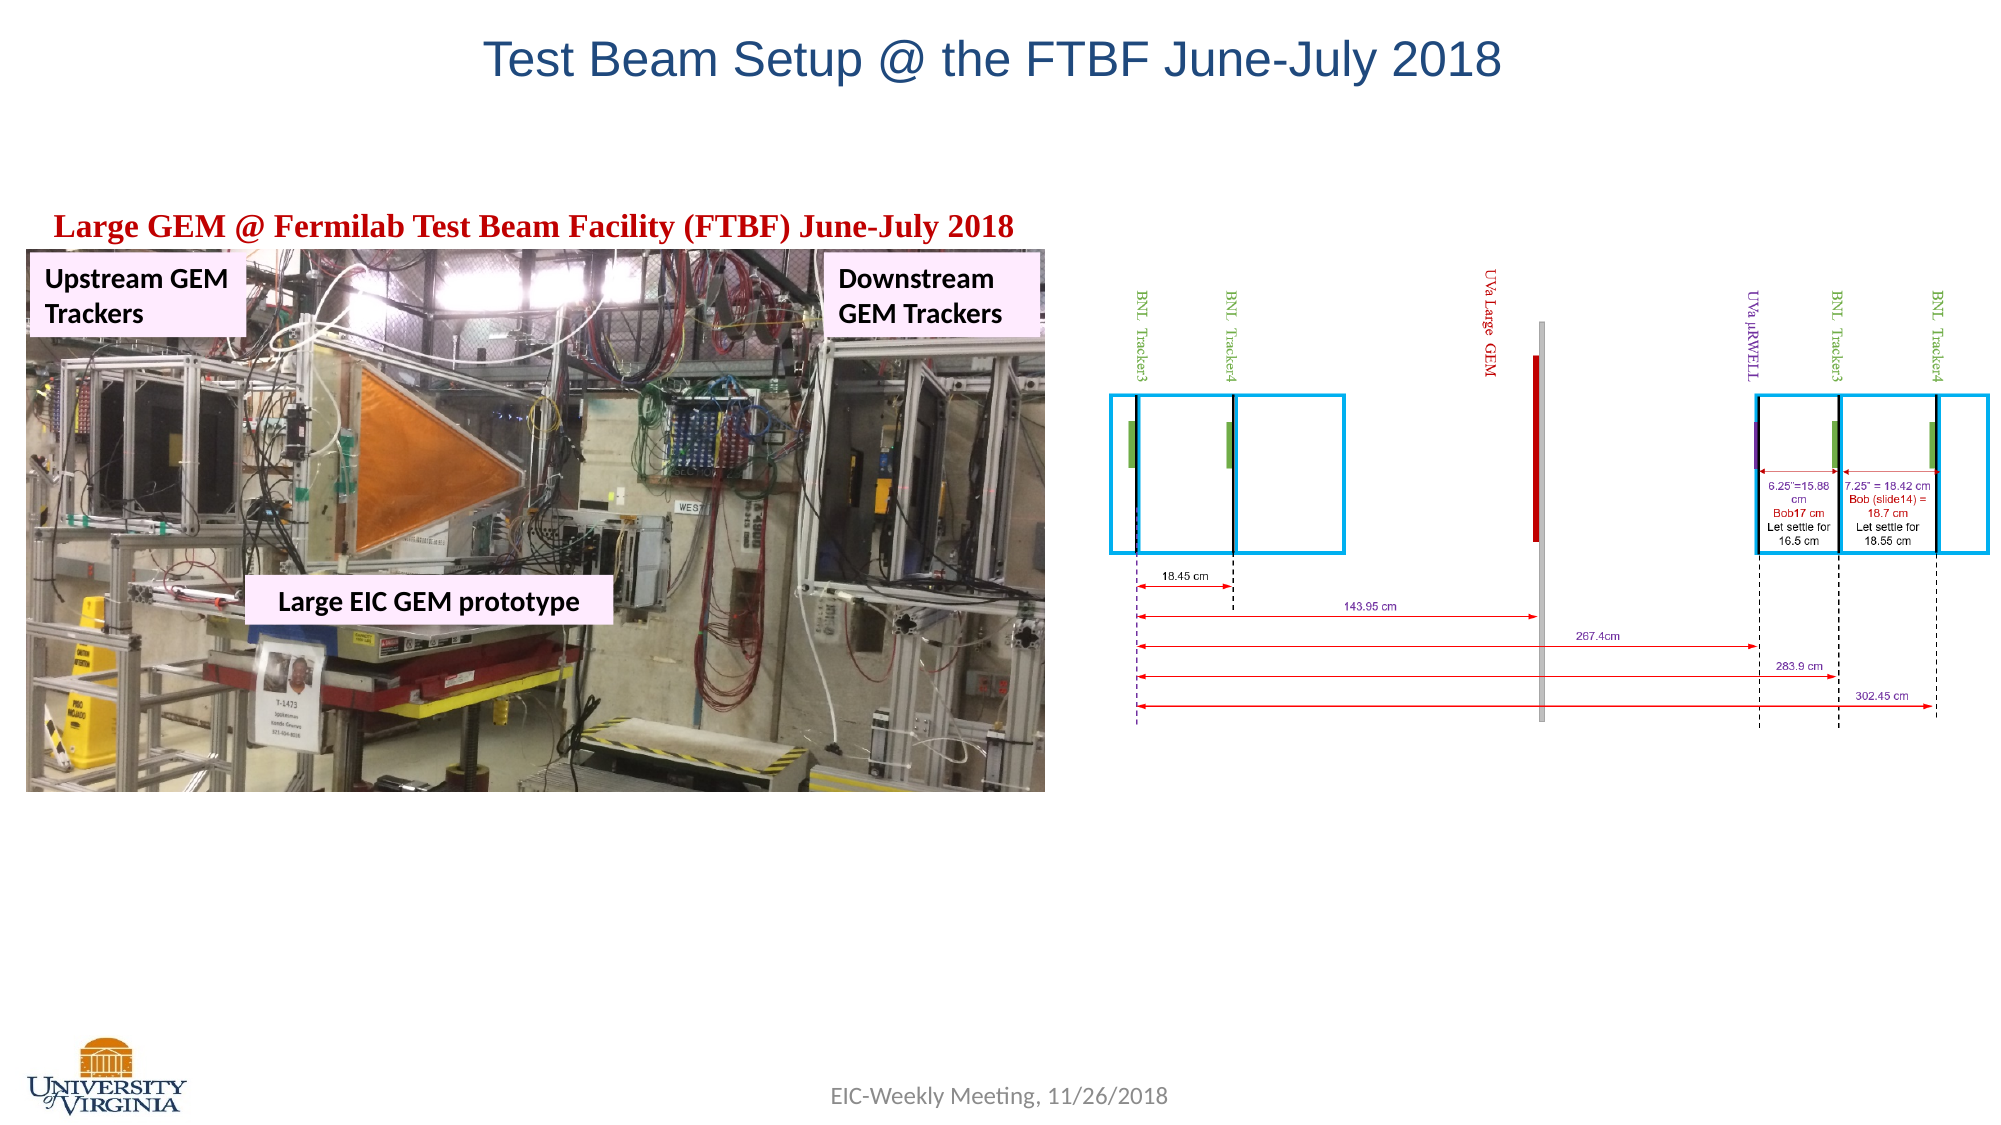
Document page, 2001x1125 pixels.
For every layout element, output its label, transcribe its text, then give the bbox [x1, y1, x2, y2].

picture [0, 1035, 200, 1125]
footer EIC-Weekly Meeting, 11/26/2018 [737, 1065, 1263, 1125]
title Test Beam Setup @ the FTBF June-July 2018 [0, 0, 2000, 113]
picture [1100, 260, 2000, 728]
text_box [24, 196, 1046, 792]
